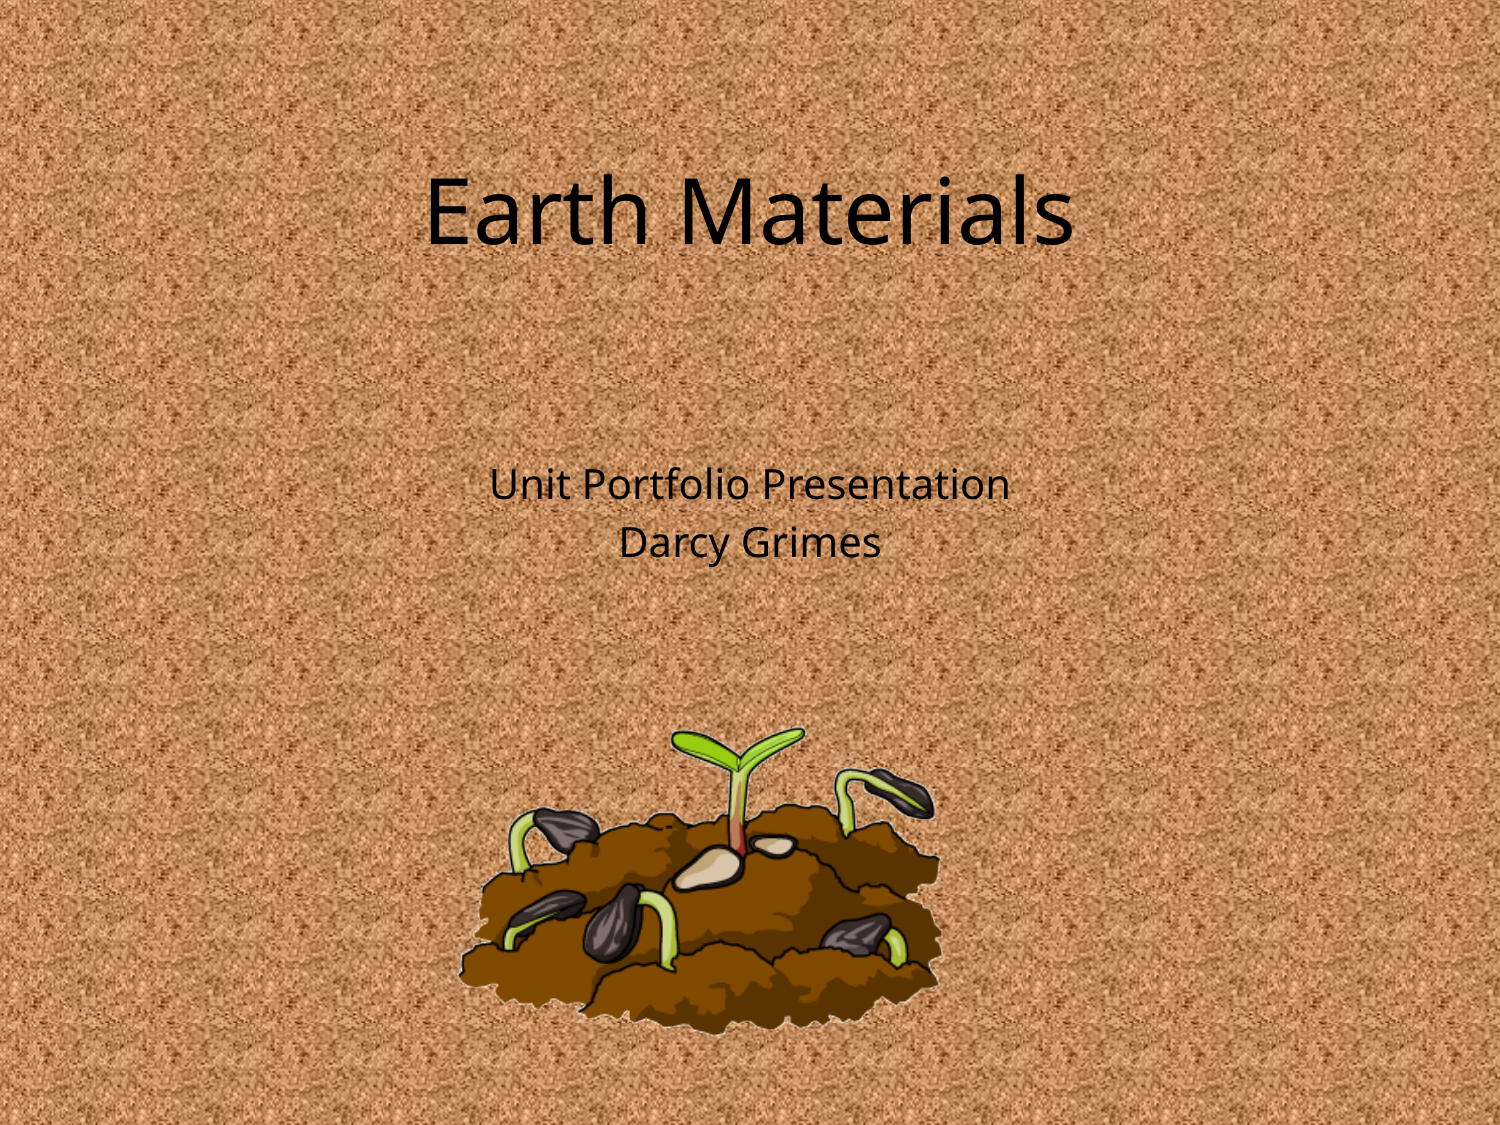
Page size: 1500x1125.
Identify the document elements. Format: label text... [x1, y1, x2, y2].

title Earth Materials [112, 87, 1388, 329]
subtitle Unit Portfolio Presentation Darcy Grimes [225, 450, 1275, 738]
picture [0, 0, 1500, 1125]
